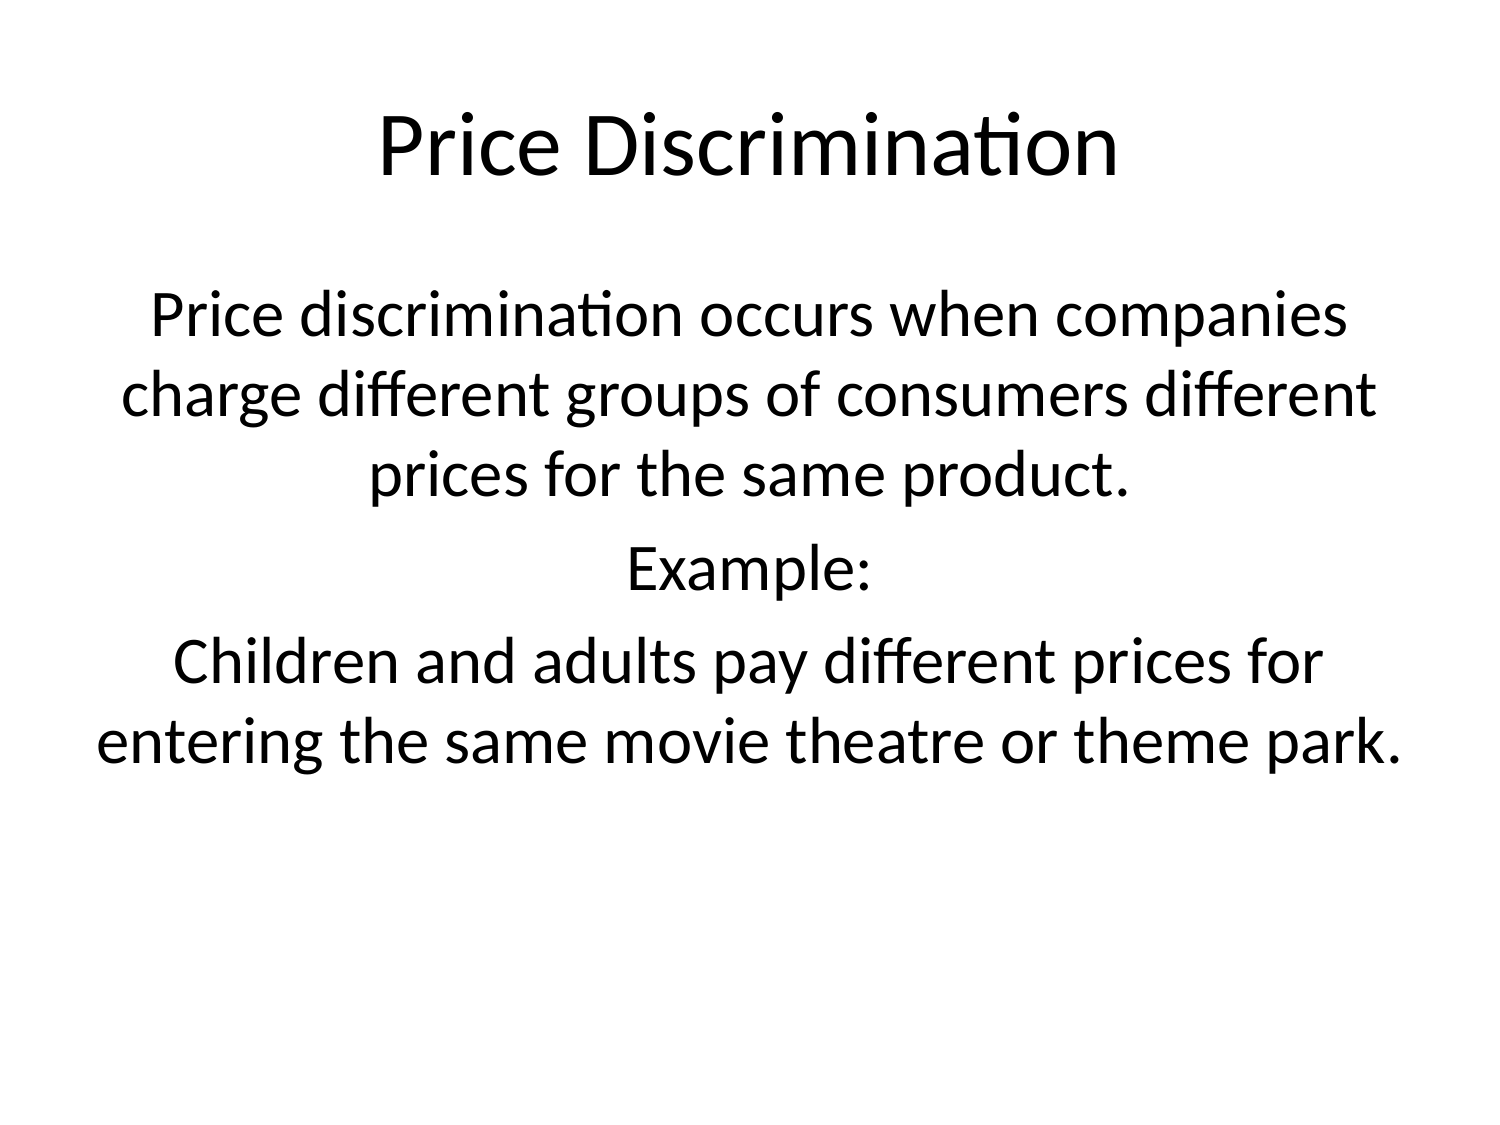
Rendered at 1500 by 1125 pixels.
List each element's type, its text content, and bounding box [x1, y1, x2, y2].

title Price Discrimination [75, 45, 1425, 233]
list Price discrimination occurs when companies charge different groups of consumers different prices for the same product. Example: Children and adults pay different prices for entering the same movie theatre or theme park. [75, 262, 1425, 1005]
